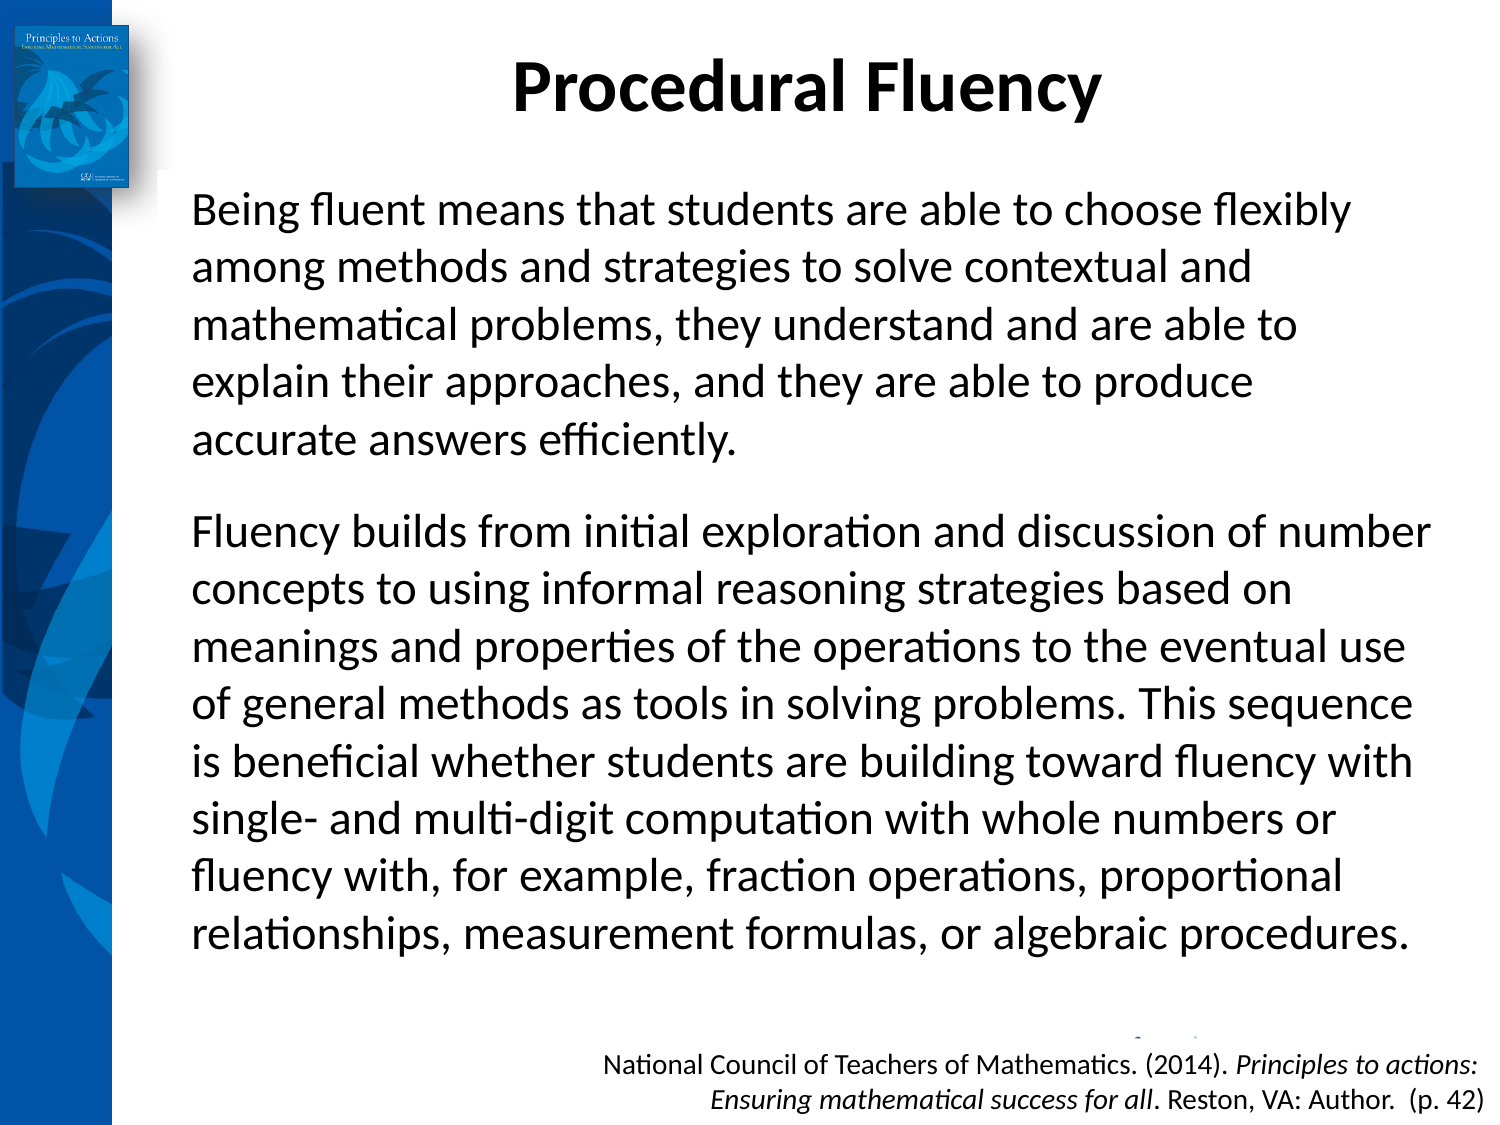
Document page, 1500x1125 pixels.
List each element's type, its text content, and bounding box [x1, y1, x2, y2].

text_box National Council of Teachers of Mathematics. (2014). Principles to actions: Ensuring mathematical success for all. Reston, VA: Author. (p. 42) [146, 1038, 1500, 1123]
text_box Being fluent means that students are able to choose flexibly among methods and strategies to solve contextual and mathematical problems, they understand and are able to explain their approaches, and they are able to produce accurate answers efficiently. Fluency builds from initial exploration and discussion of number concepts to using informal reasoning strategies based on meanings and properties of the operations to the eventual use of general methods as tools in solving problems. This sequence is beneficial whether students are building toward fluency with single- and multi-digit computation with whole numbers or fluency with, for example, fraction operations, proportional relationships, measurement formulas, or algebraic procedures. [157, 169, 1457, 1033]
picture [0, 0, 112, 1125]
title Procedural Fluency [146, 32, 1470, 143]
picture [15, 26, 128, 187]
